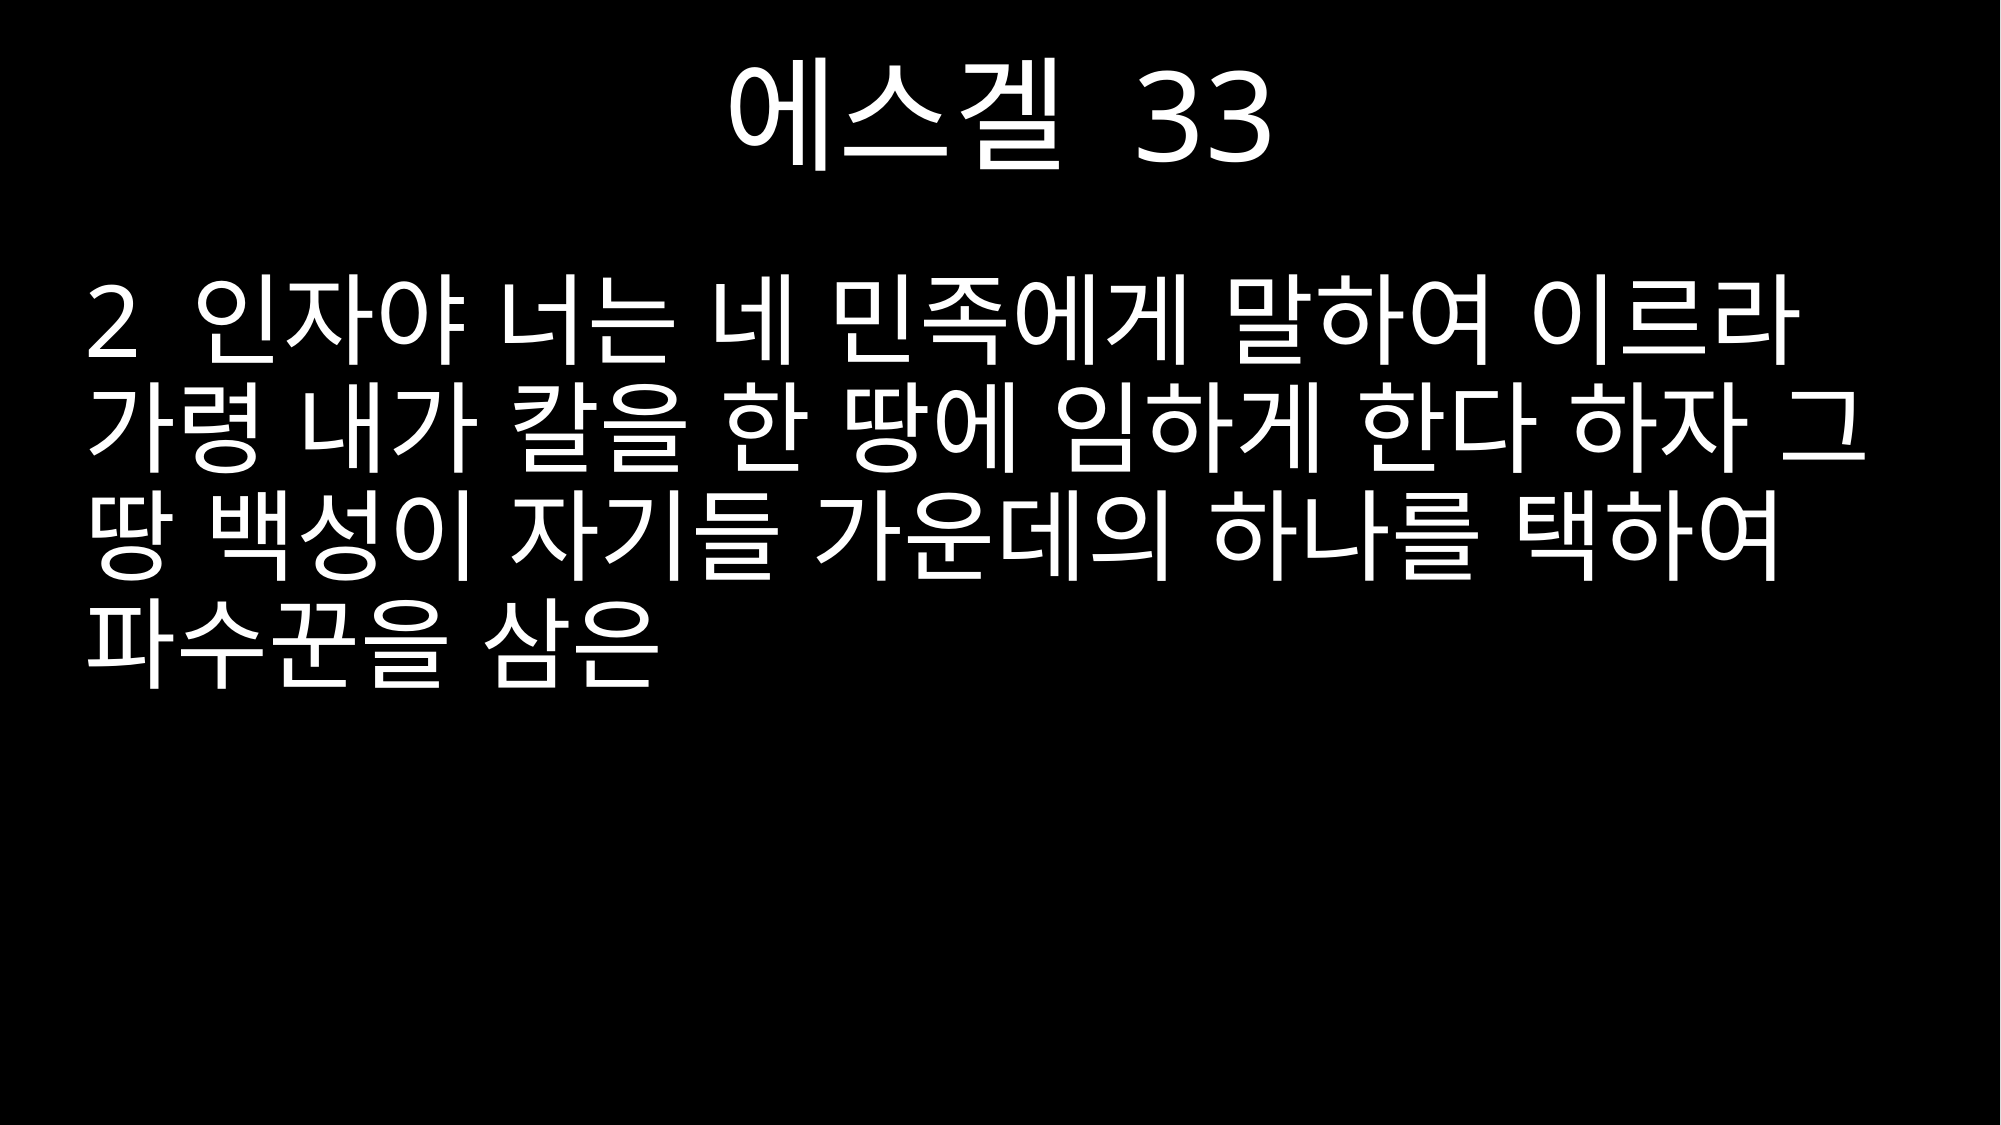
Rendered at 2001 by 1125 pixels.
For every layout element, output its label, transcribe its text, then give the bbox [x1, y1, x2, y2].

list 2 인자야 너는 네 민족에게 말하여 이르라 가령 내가 칼을 한 땅에 임하게 한다 하자 그 땅 백성이 자기들 가운데의 하나를 택하여 파수꾼을 삼은 [69, 263, 1953, 423]
picture [0, 0, 2001, 1125]
footer 에스겔 33 [0, 32, 2000, 192]
